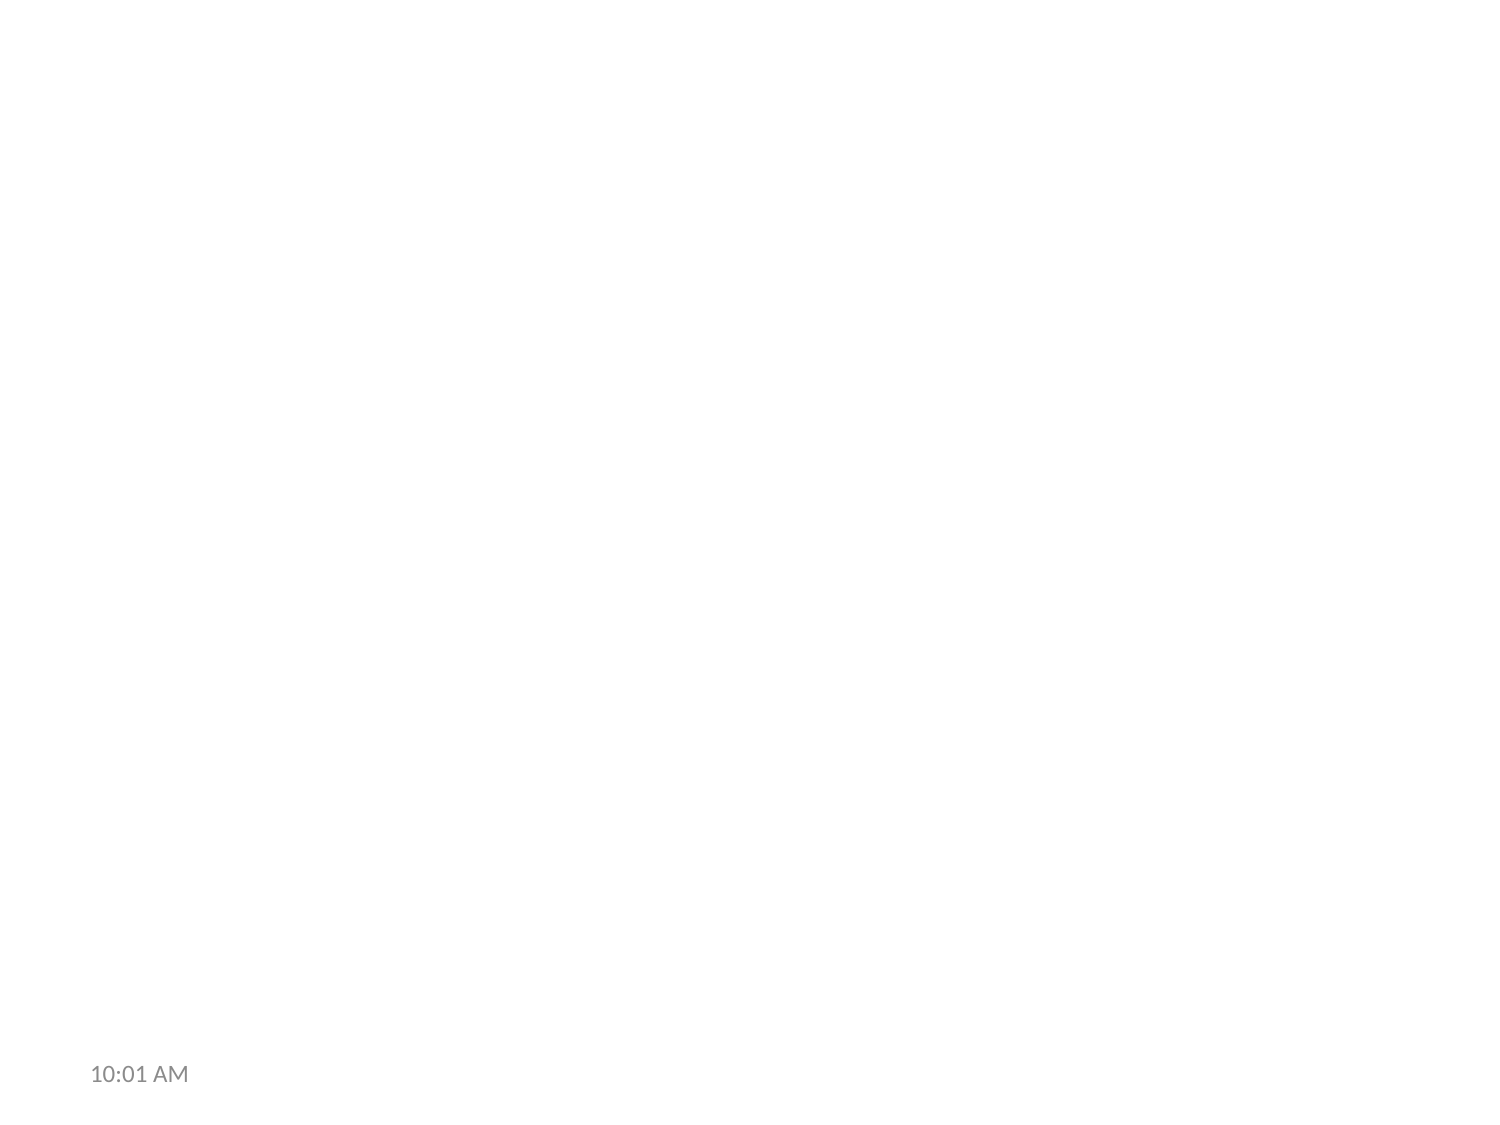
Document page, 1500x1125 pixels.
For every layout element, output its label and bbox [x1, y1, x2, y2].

slide_number [75, 1042, 425, 1103]
